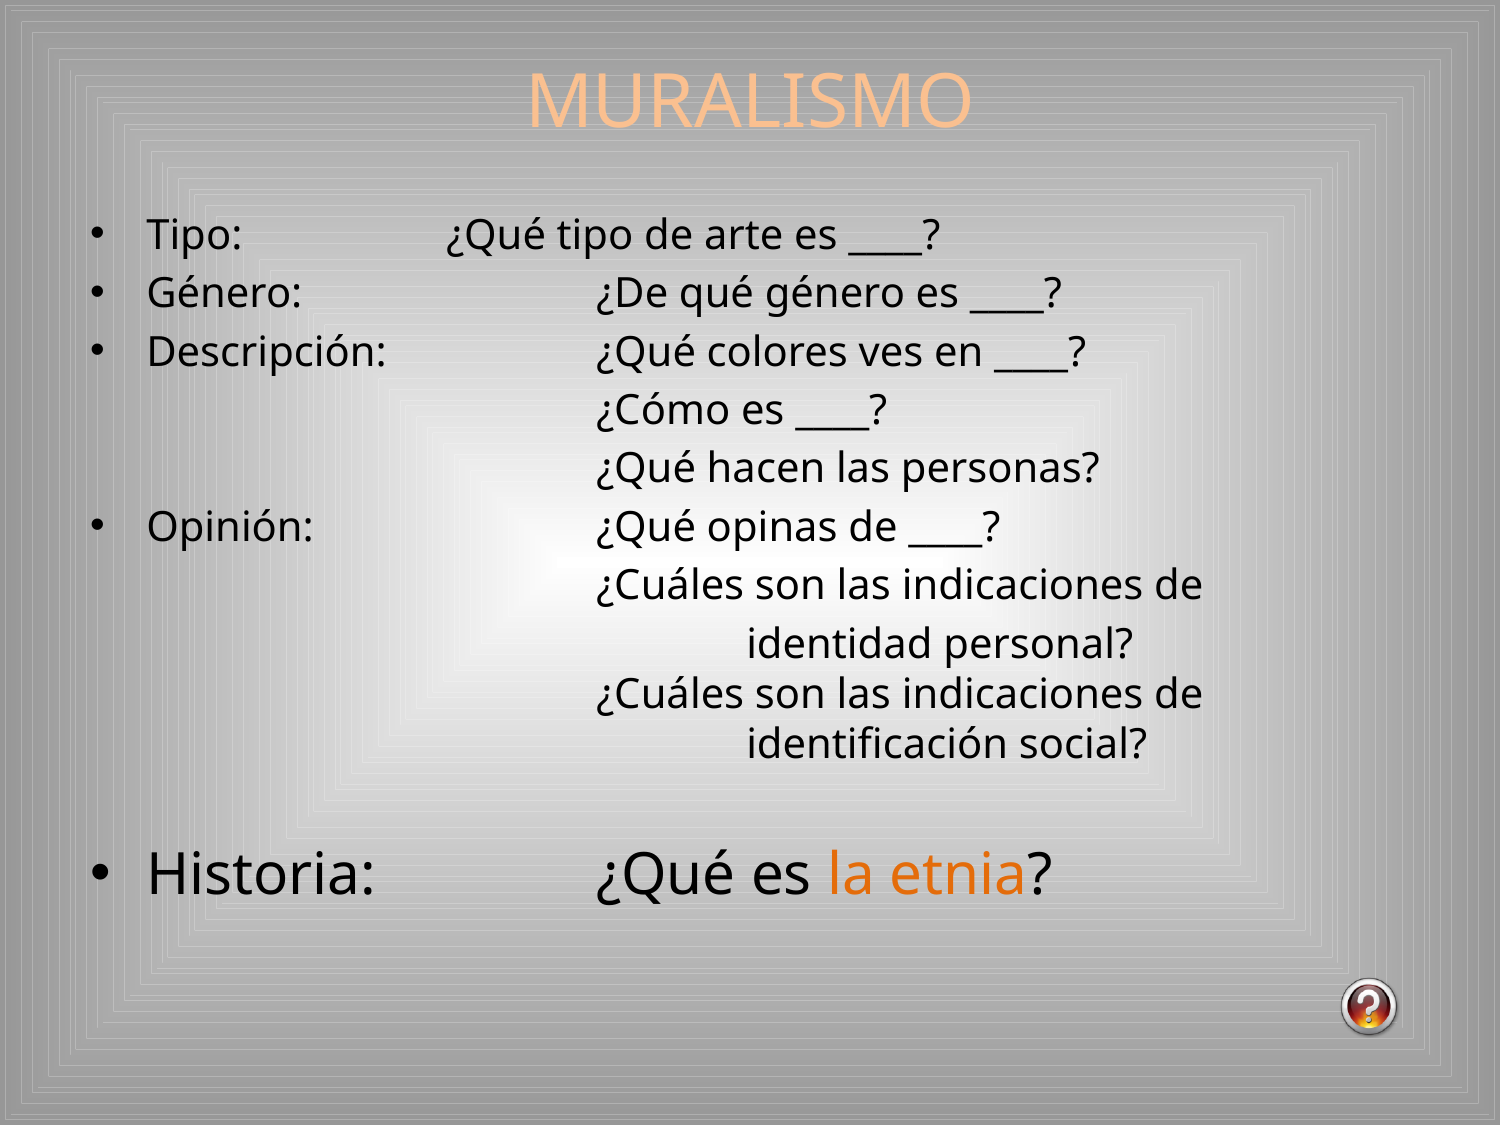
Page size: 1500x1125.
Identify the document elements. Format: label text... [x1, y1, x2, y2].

list Tipo: ¿Qué tipo de arte es ____? Género: ¿De qué género es ____? Descripción: ¿Qué colores ves en ____? ¿Cómo es ____? ¿Qué hacen las personas? Opinión: ¿Qué opinas de ____? ¿Cuáles son las indicaciones de identidad personal? ¿Cuáles son las indicaciones de identificación social? Historia: ¿Qué es la etnia? [75, 200, 1425, 1038]
picture [1337, 974, 1401, 1038]
title MURALISMO [75, 45, 1425, 150]
